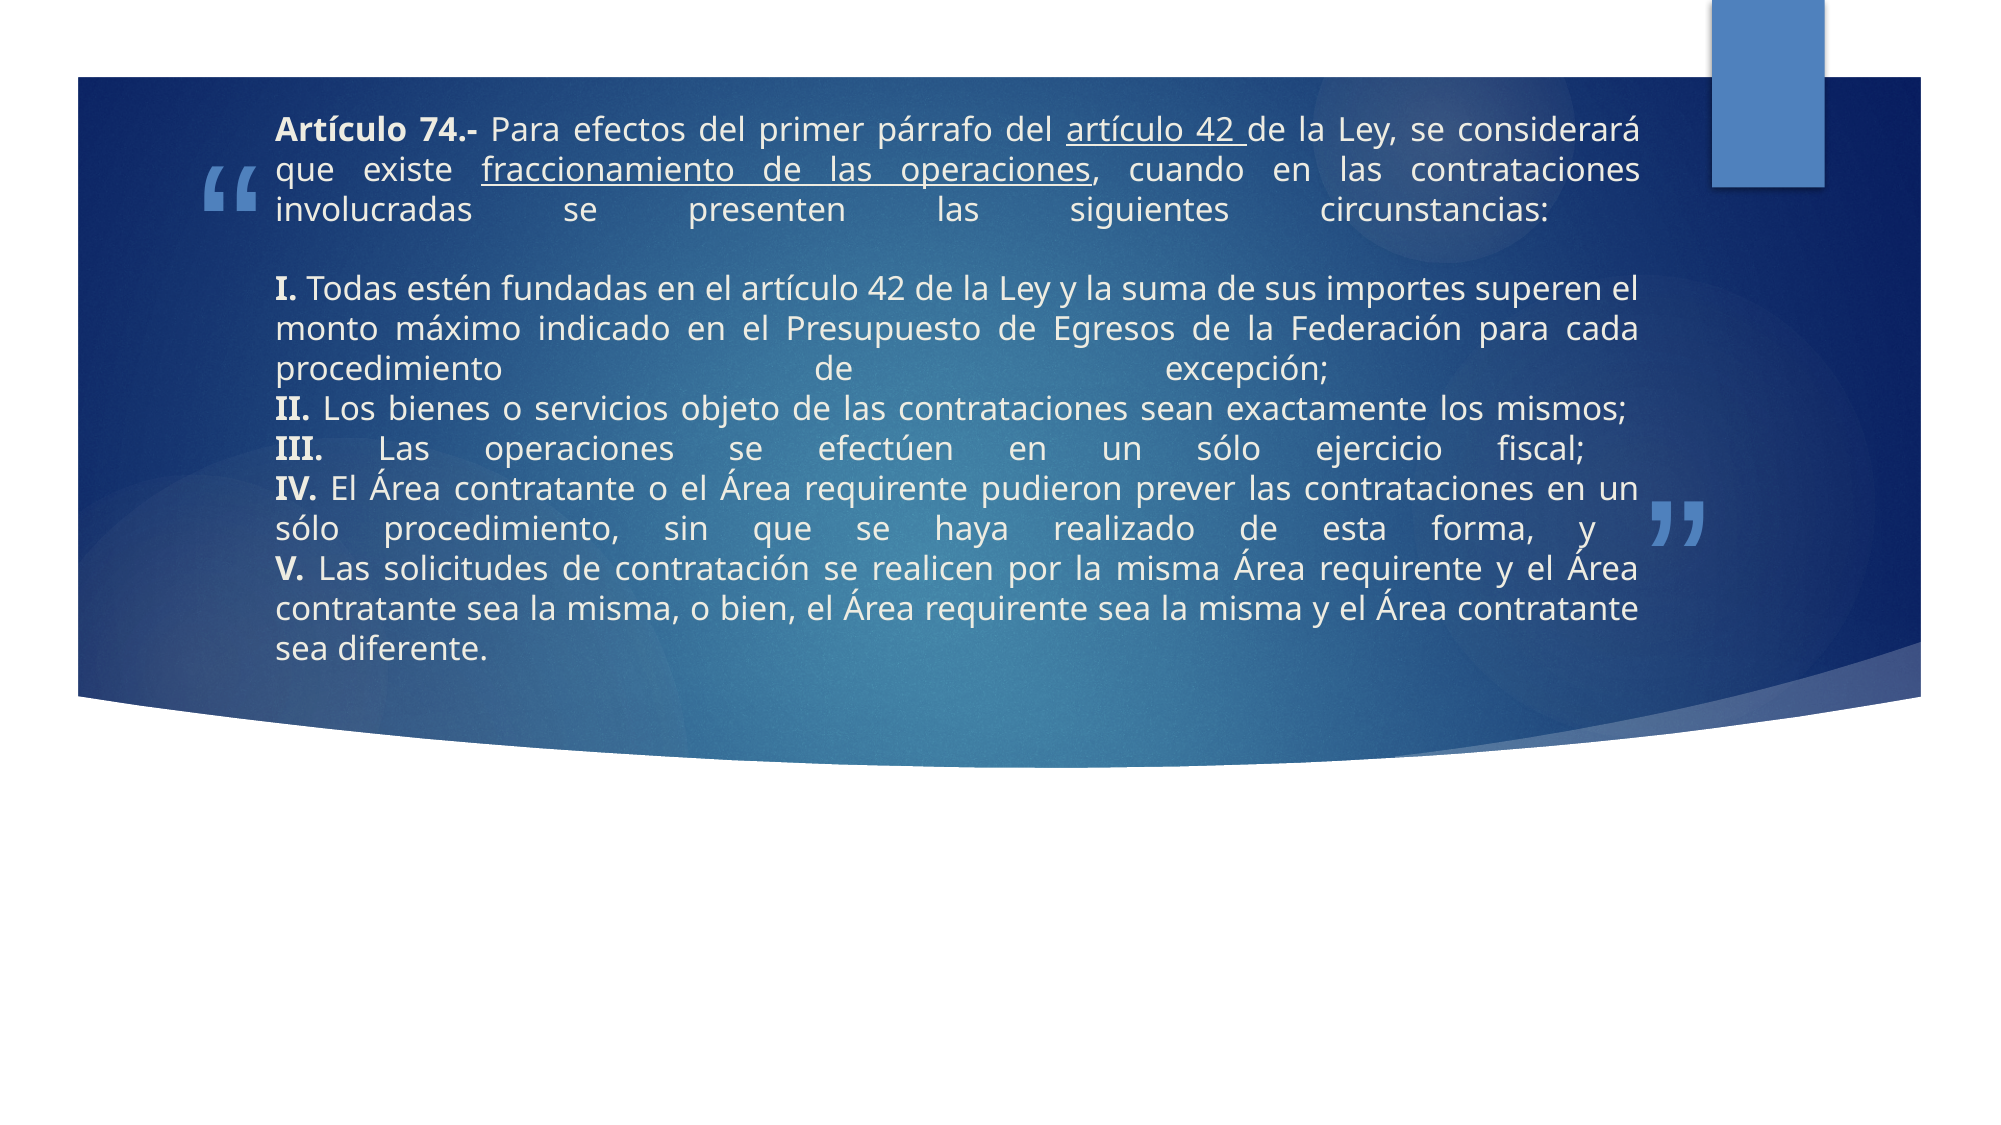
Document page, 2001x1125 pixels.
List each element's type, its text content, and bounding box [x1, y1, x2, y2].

title Artículo 74.- Para efectos del primer párrafo del artículo 42 de la Ley, se considerará que existe fraccionamiento de las operaciones, cuando en las contrataciones involucradas se presenten las siguientes circunstancias: I. Todas estén fundadas en el artículo 42 de la Ley y la suma de sus importes superen el monto máximo indicado en el Presupuesto de Egresos de la Federación para cada procedimiento de excepción; II. Los bienes o servicios objeto de las contrataciones sean exactamente los mismos; III. Las operaciones se efectúen en un sólo ejercicio fiscal; IV. El Área contratante o el Área requirente pudieron prever las contrataciones en un sólo procedimiento, sin que se haya realizado de esta forma, y V. Las solicitudes de contratación se realicen por la misma Área requirente y el Área contratante sea la misma, o bien, el Área requirente sea la misma y el Área contratante sea diferente. [260, 85, 1657, 690]
